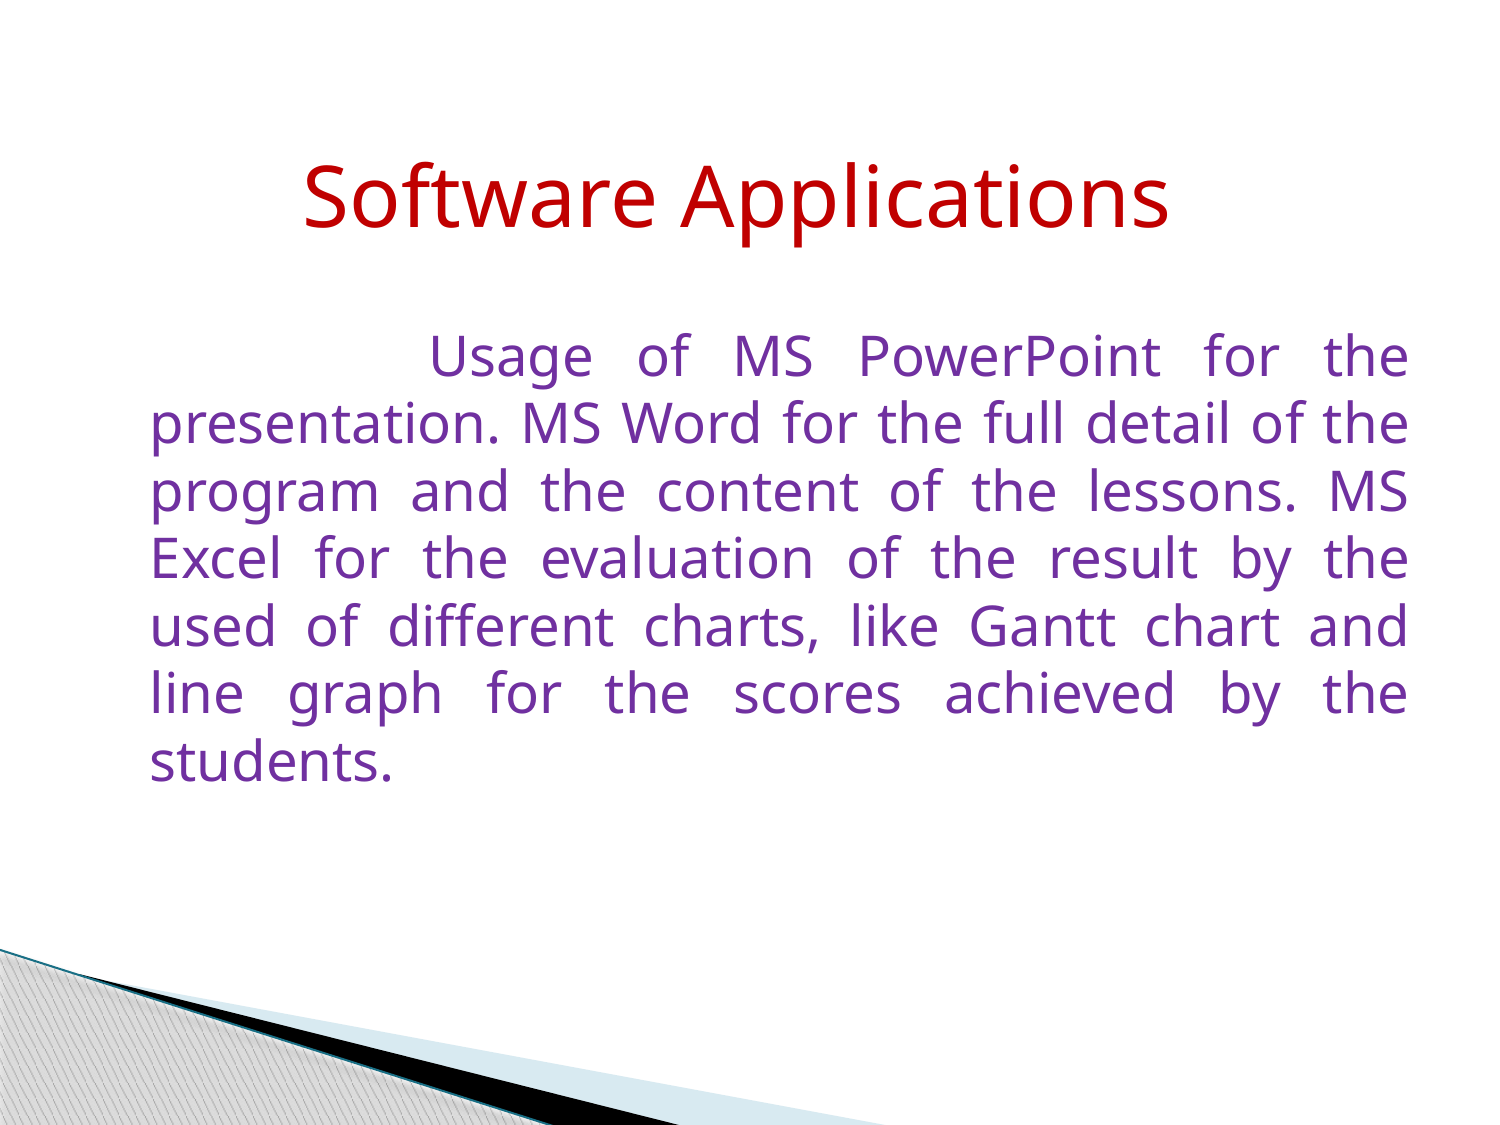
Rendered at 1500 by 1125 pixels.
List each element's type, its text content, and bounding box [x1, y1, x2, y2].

title Software Applications [62, 99, 1413, 288]
list Usage of MS PowerPoint for the presentation. MS Word for the full detail of the program and the content of the lessons. MS Excel for the evaluation of the result by the used of different charts, like Gantt chart and line graph for the scores achieved by the students. [75, 312, 1425, 986]
